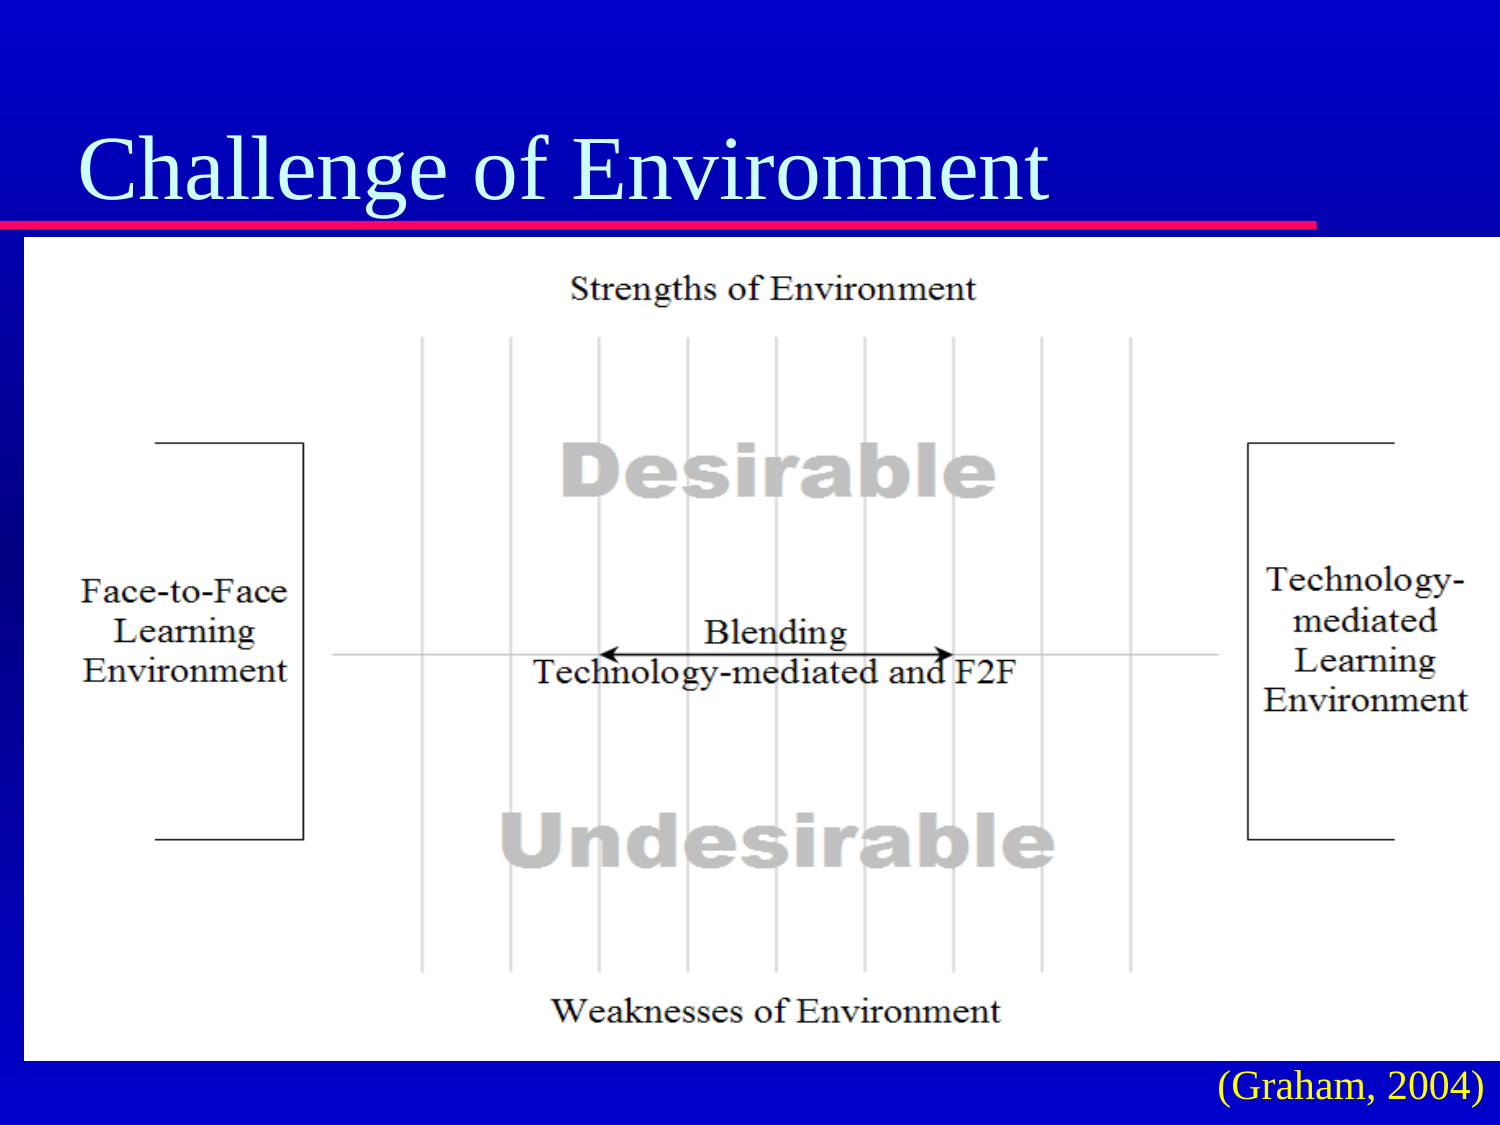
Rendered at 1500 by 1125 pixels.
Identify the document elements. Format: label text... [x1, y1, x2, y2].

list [24, 237, 1500, 1061]
text_box (Graham, 2004) [937, 1068, 1500, 1115]
title Challenge of Environment [62, 43, 1338, 226]
